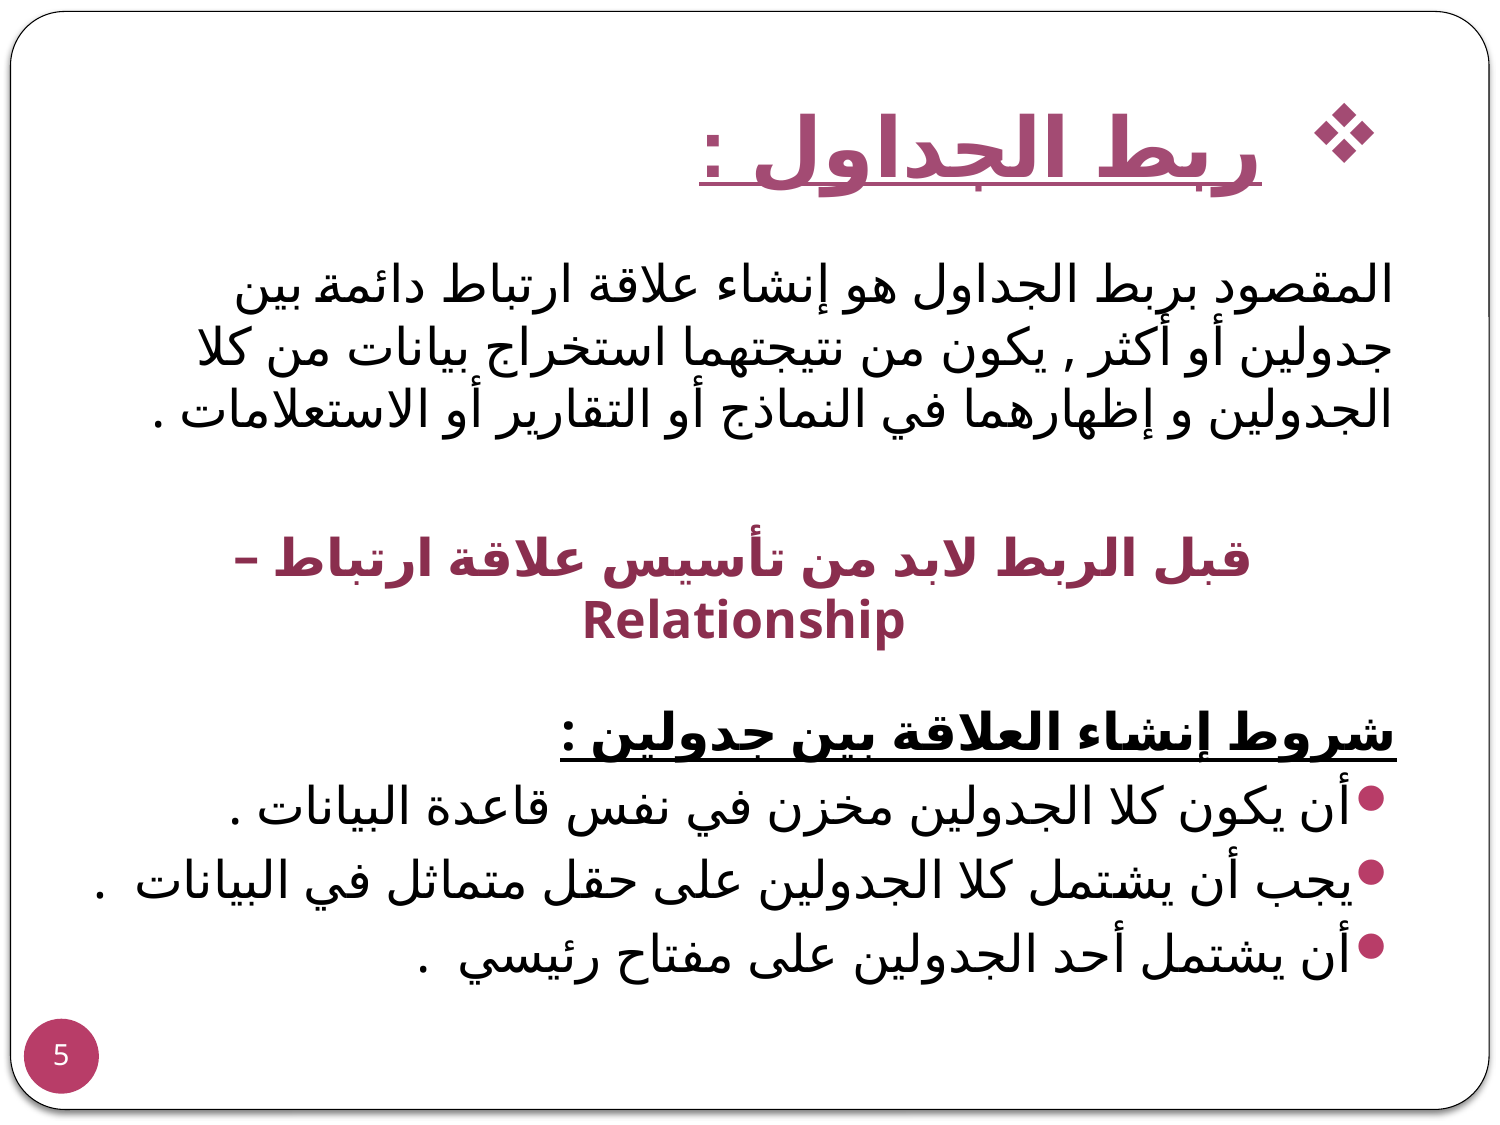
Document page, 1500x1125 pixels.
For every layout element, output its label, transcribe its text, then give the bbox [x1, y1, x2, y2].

title ربط الجداول : [123, 66, 1399, 209]
slide_number 5 [23, 1018, 99, 1094]
list المقصود بربط الجداول هو إنشاء علاقة ارتباط دائمة بين جدولين أو أكثر , يكون من نتيجتهما استخراج بيانات من كلا الجدولين و إظهارهما في النماذج أو التقارير أو الاستعلامات . قبل الربط لابد من تأسيس علاقة ارتباط – Relationship شروط إنشاء العلاقة بين جدولين : أن يكون كلا الجدولين مخزن في نفس قاعدة البيانات . يجب أن يشتمل كلا الجدولين على حقل متماثل في البيانات . أن يشتمل أحد الجدولين على مفتاح رئيسي . [76, 243, 1412, 1035]
